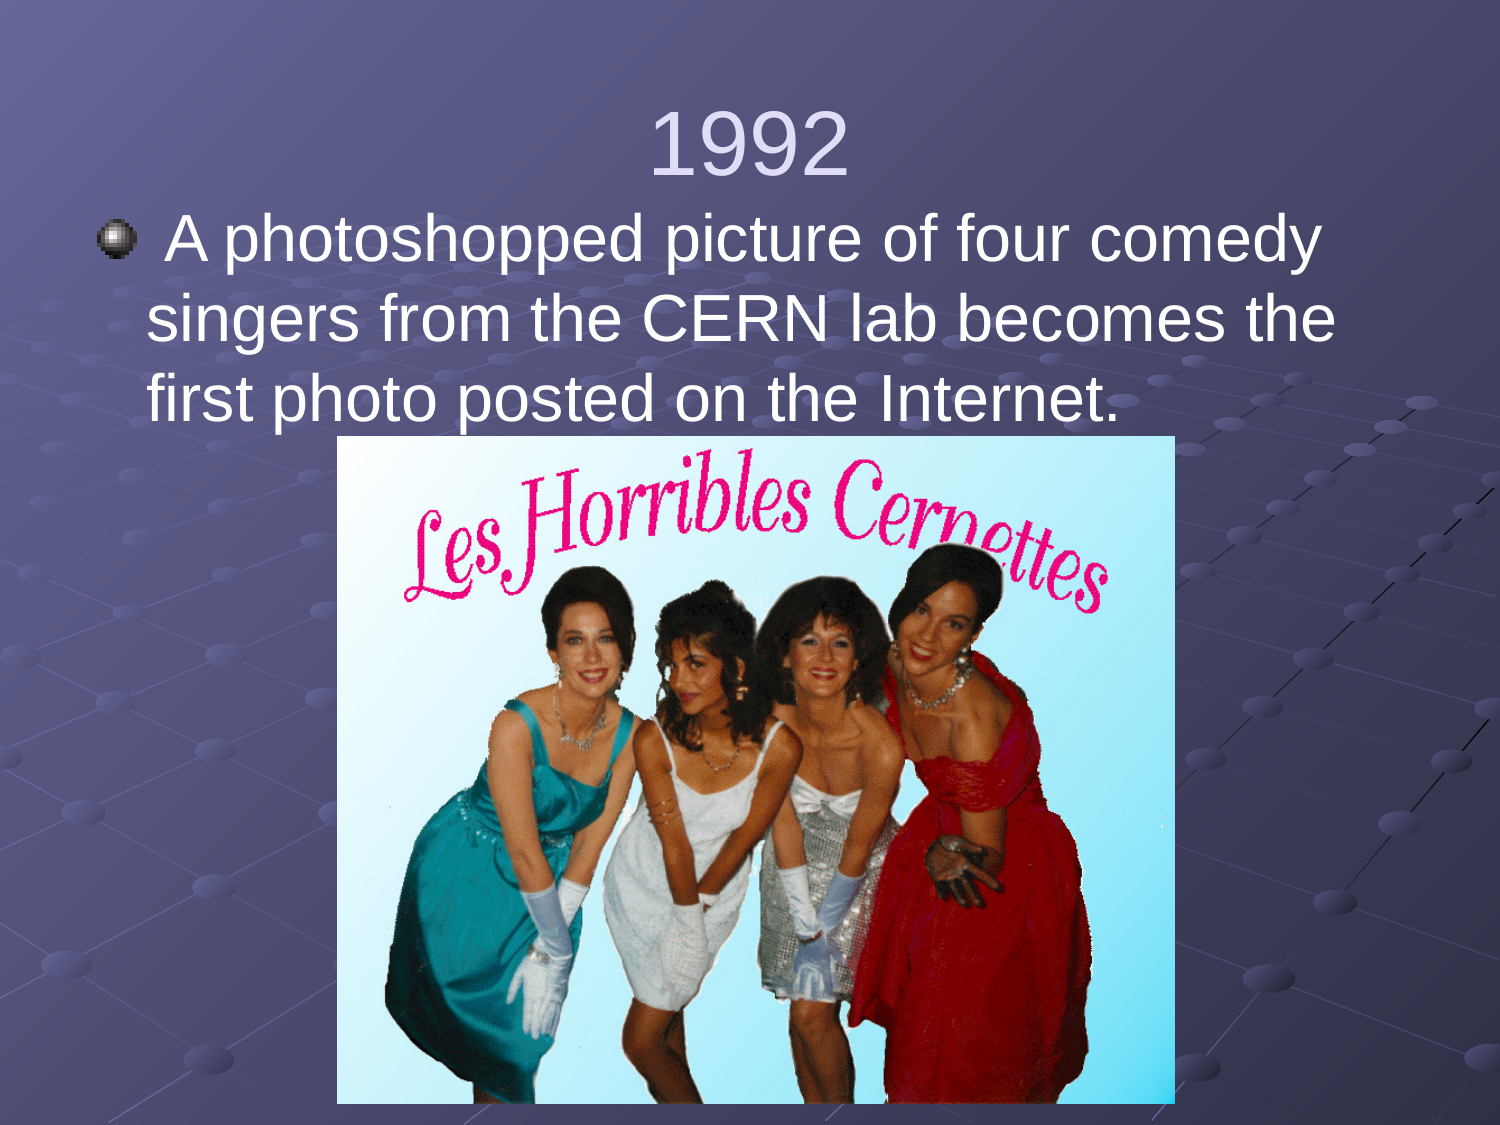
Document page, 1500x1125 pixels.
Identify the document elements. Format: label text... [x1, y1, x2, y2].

picture [90, 211, 137, 259]
list A photoshopped picture of four comedy singers from the CERN lab becomes the first photo posted on the Internet. [75, 187, 1425, 1007]
picture [337, 436, 1176, 1104]
title 1992 [75, 45, 1425, 187]
